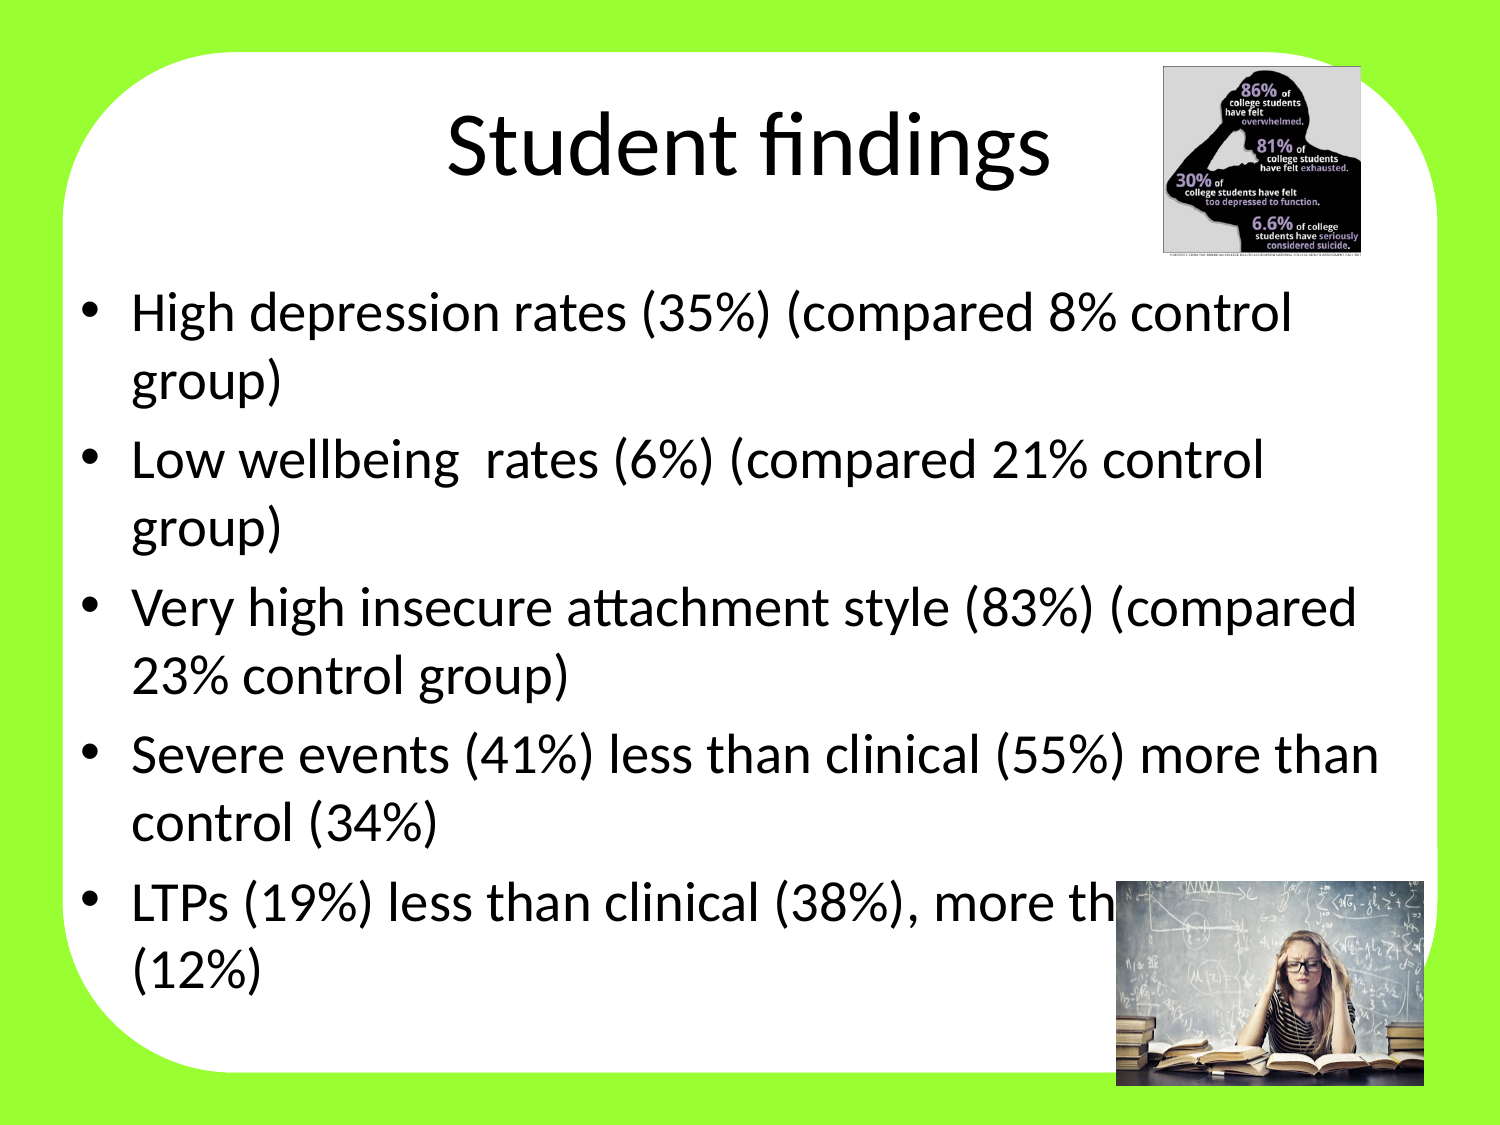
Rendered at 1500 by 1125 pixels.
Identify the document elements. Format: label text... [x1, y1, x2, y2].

picture [1163, 66, 1361, 256]
list High depression rates (35%) (compared 8% control group) Low wellbeing rates (6%) (compared 21% control group) Very high insecure attachment style (83%) (compared 23% control group) Severe events (41%) less than clinical (55%) more than control (34%) LTPs (19%) less than clinical (38%), more than controls (12%) [64, 267, 1415, 1010]
title Student findings [75, 45, 1425, 233]
picture [1116, 881, 1425, 1087]
